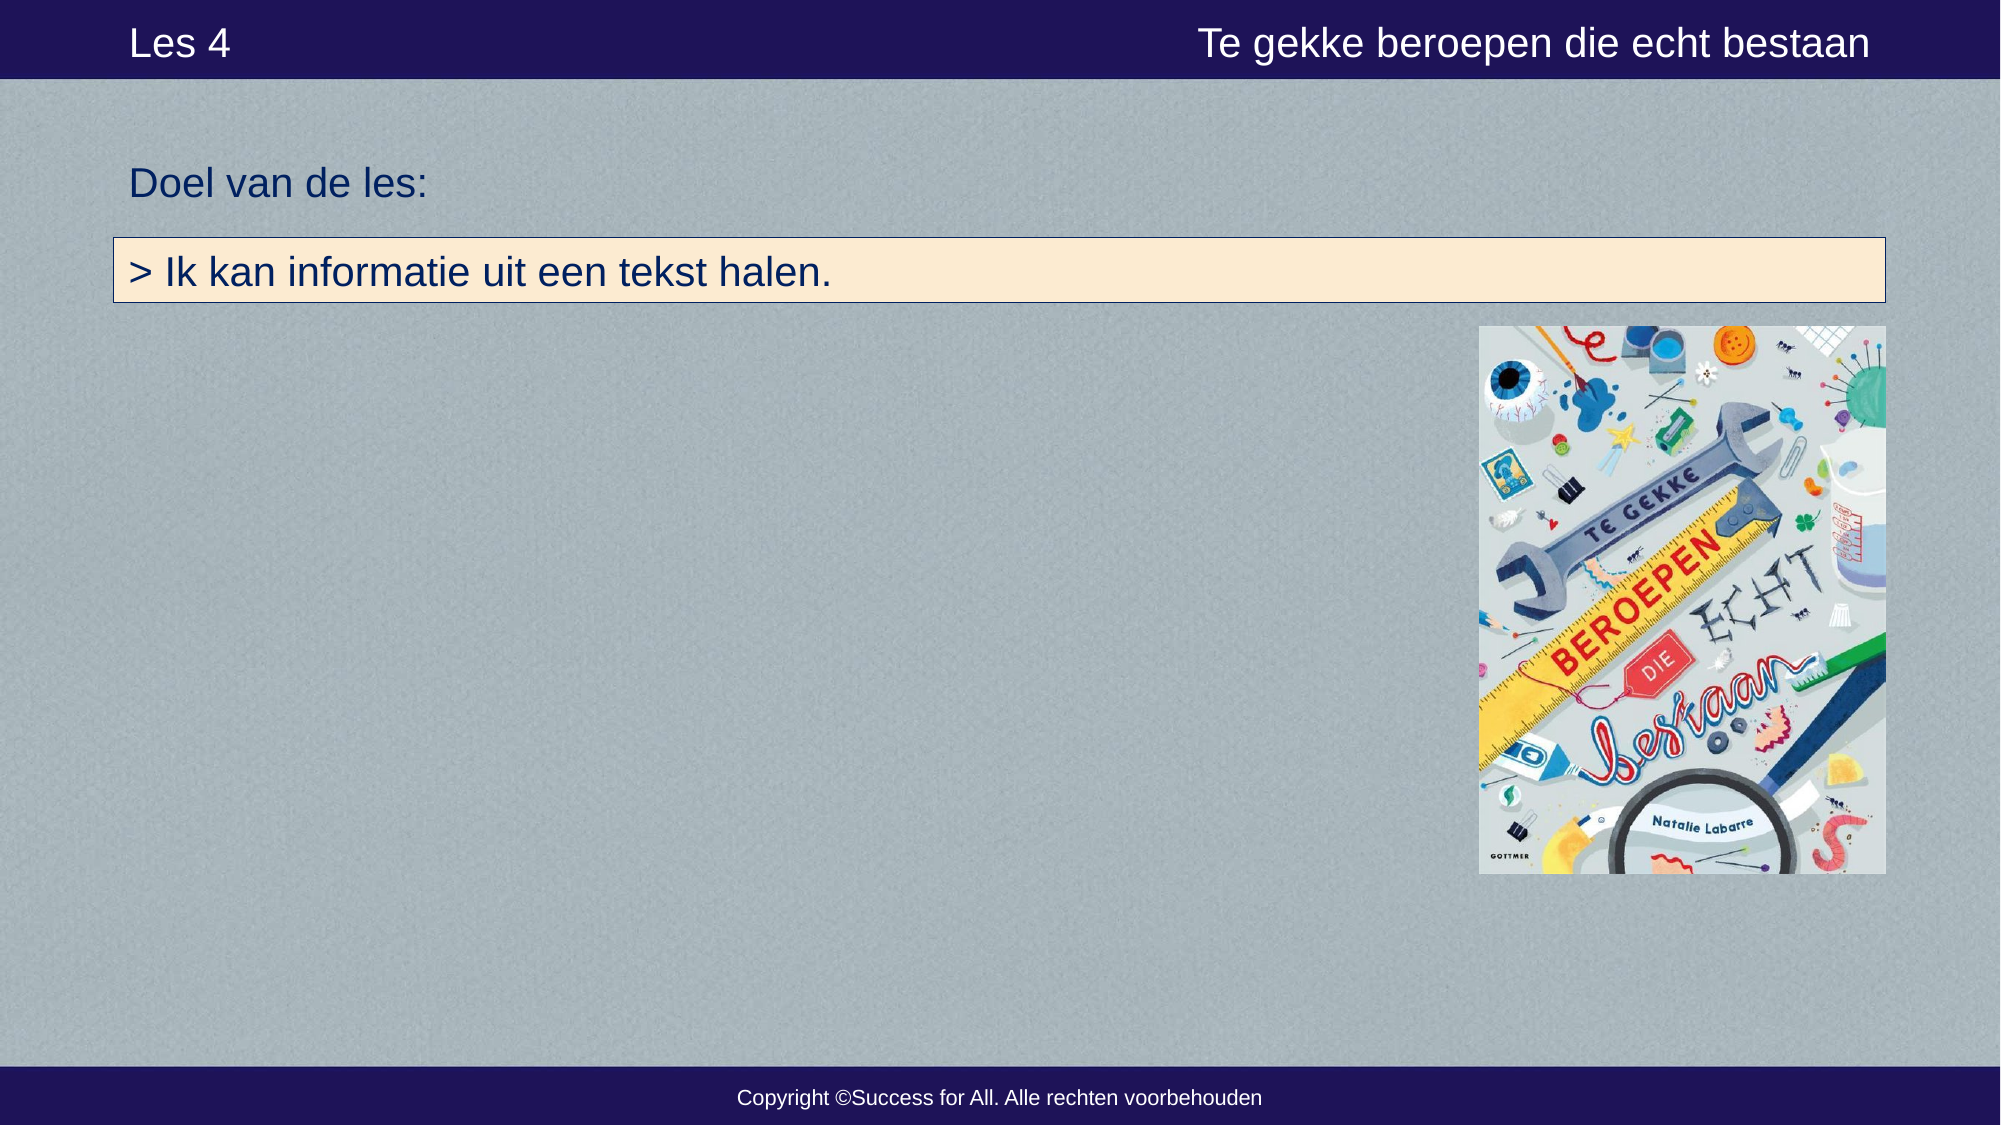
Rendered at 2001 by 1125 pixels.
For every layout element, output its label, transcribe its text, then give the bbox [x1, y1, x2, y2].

text_box Doel van de les: [113, 148, 1635, 214]
text_box > Ik kan informatie uit een tekst halen. [113, 237, 1886, 303]
text_box Les 4 [114, 8, 354, 73]
text_box Copyright ©Success for All. Alle rechten voorbehouden [0, 1076, 2000, 1125]
picture [0, 0, 2001, 1125]
text_box Te gekke beroepen die echt bestaan [999, 8, 1886, 73]
